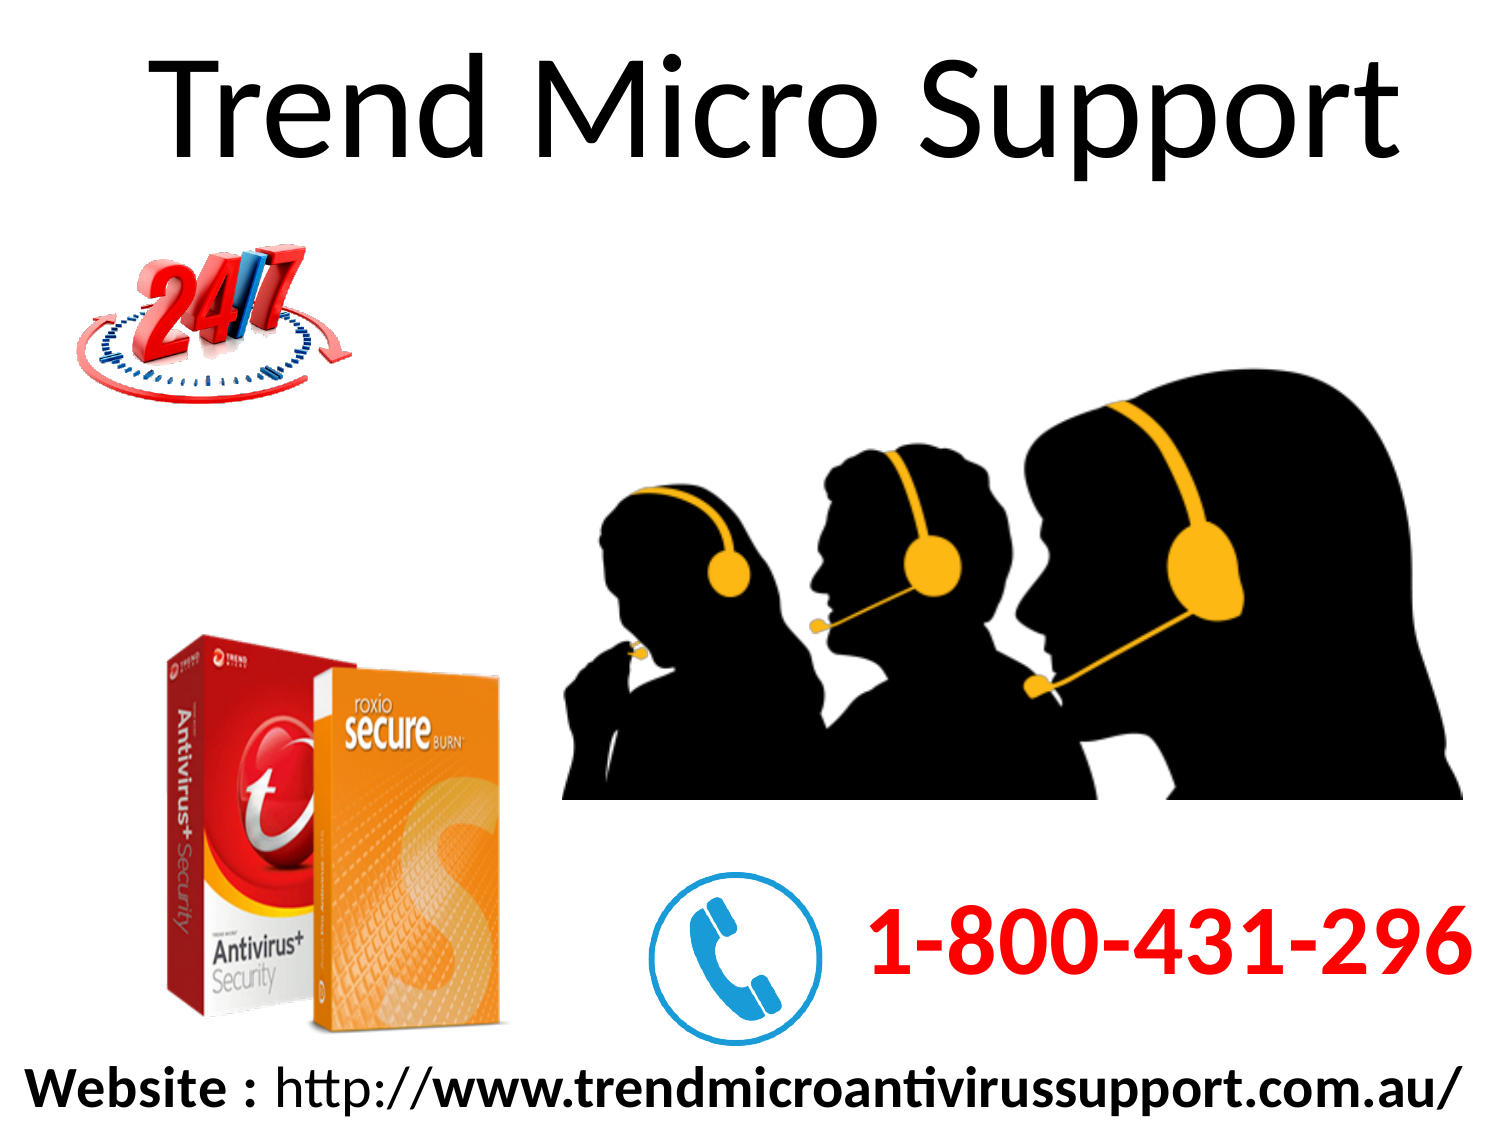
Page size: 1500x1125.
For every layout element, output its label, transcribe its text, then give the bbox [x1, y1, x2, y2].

picture [562, 312, 1463, 801]
text_box Website : http://www.trendmicroantivirussupport.com.au/ [0, 1041, 1500, 1125]
picture [62, 212, 363, 438]
picture [624, 849, 851, 1076]
text_box Trend Micro Support [132, 0, 1419, 195]
text_box 1-800-431-296 [825, 867, 1500, 1123]
picture [149, 587, 513, 1063]
